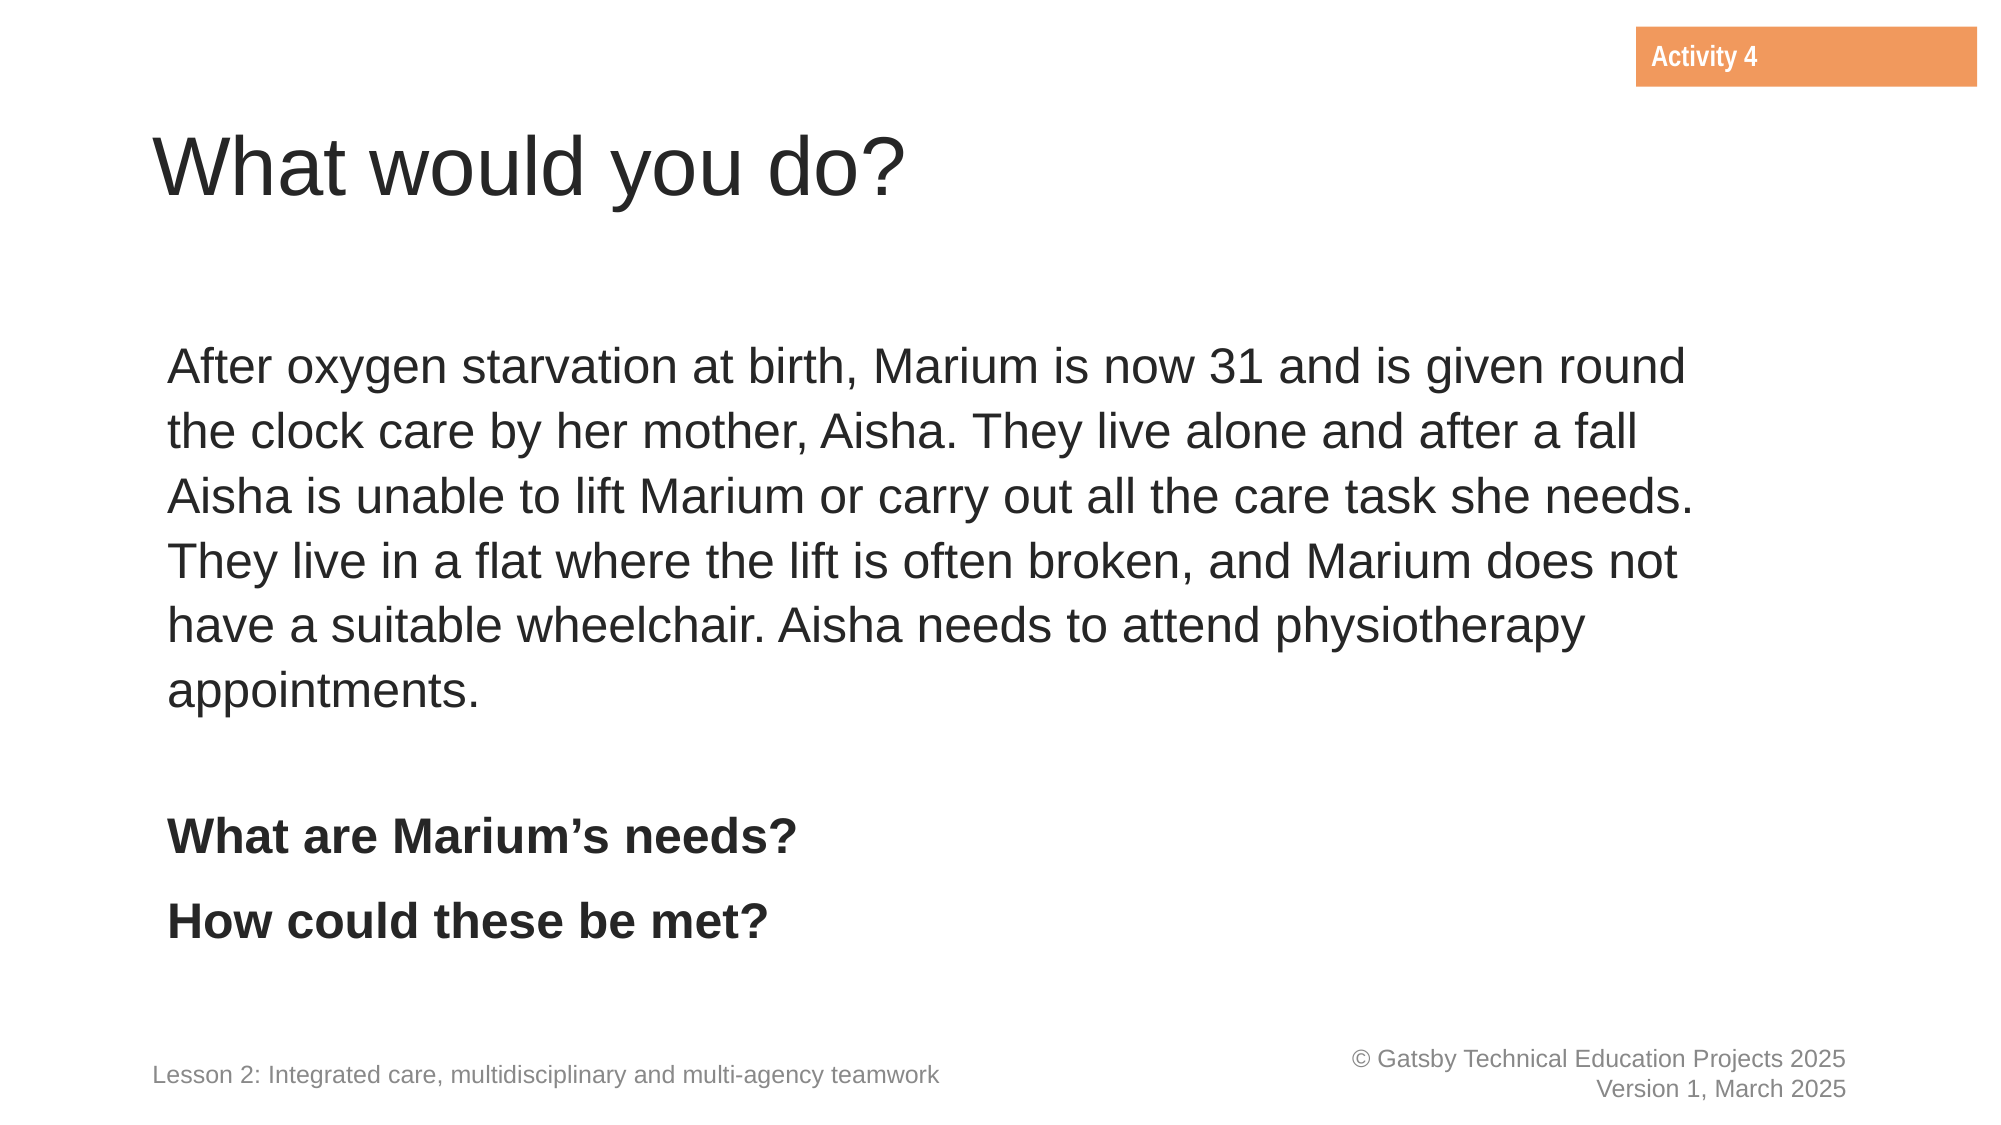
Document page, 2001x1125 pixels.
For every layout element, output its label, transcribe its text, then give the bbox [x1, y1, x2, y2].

list Lesson 2: Integrated care, multidisciplinary and multi-agency teamwork [137, 1042, 979, 1103]
list After oxygen starvation at birth, Marium is now 31 and is given round the clock care by her mother, Aisha. They live alone and after a fall Aisha is unable to lift Marium or carry out all the care task she needs. They live in a flat where the lift is often broken, and Marium does not have a suitable wheelchair. Aisha needs to attend physiotherapy appointments. What are Marium’s needs? How could these be met? [137, 299, 1797, 1014]
title What would you do? [137, 59, 1863, 278]
list Activity 4 [1636, 26, 1978, 87]
